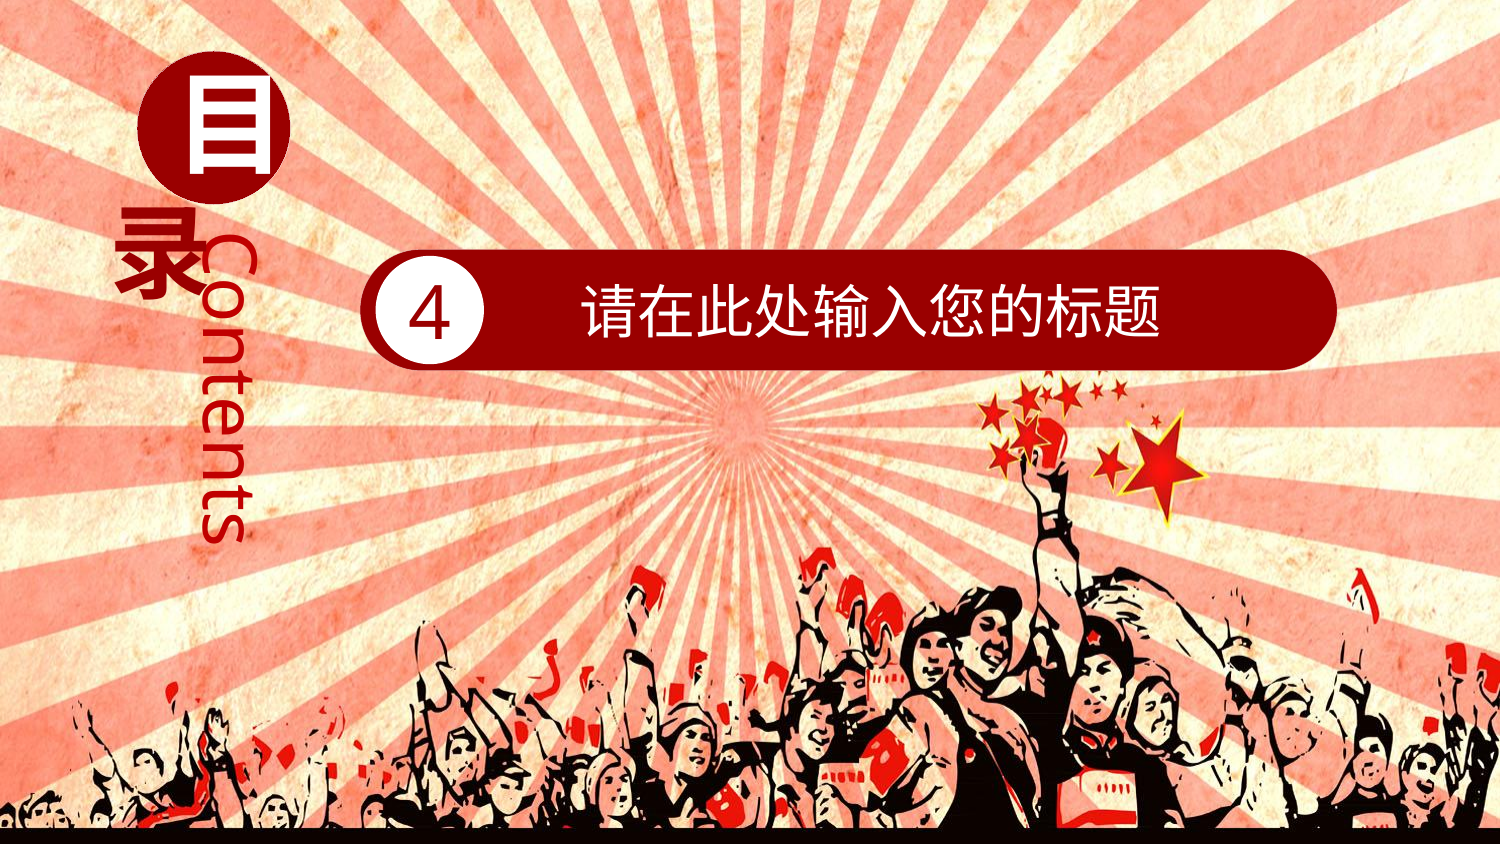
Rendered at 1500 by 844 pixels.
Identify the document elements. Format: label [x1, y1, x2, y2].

text_box [360, 249, 1338, 371]
picture [0, 0, 1500, 844]
